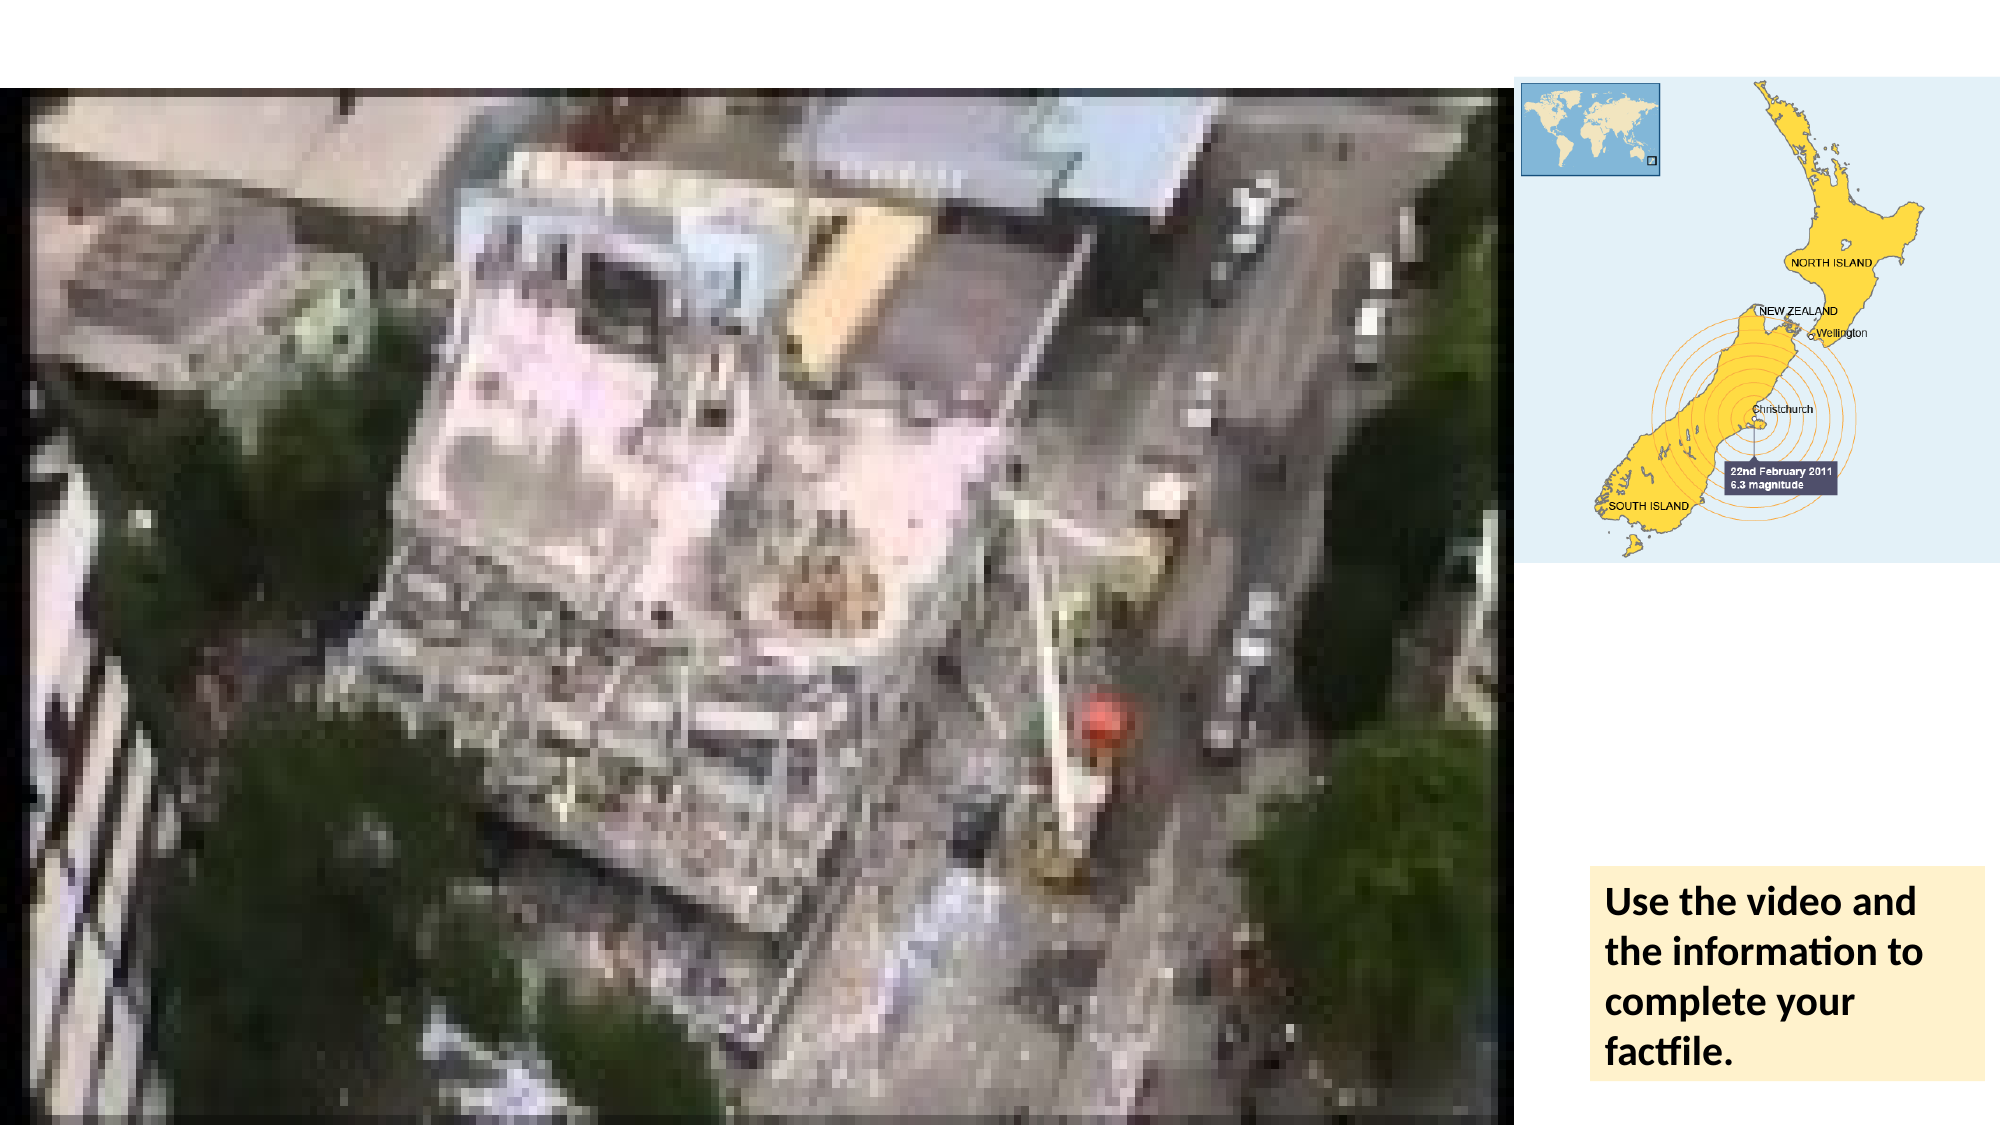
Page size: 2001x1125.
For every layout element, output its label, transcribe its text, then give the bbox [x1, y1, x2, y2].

picture [1514, 76, 2000, 563]
text_box Use the video and the information to complete your factfile. [1590, 866, 1985, 1082]
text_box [0, 87, 1515, 1125]
